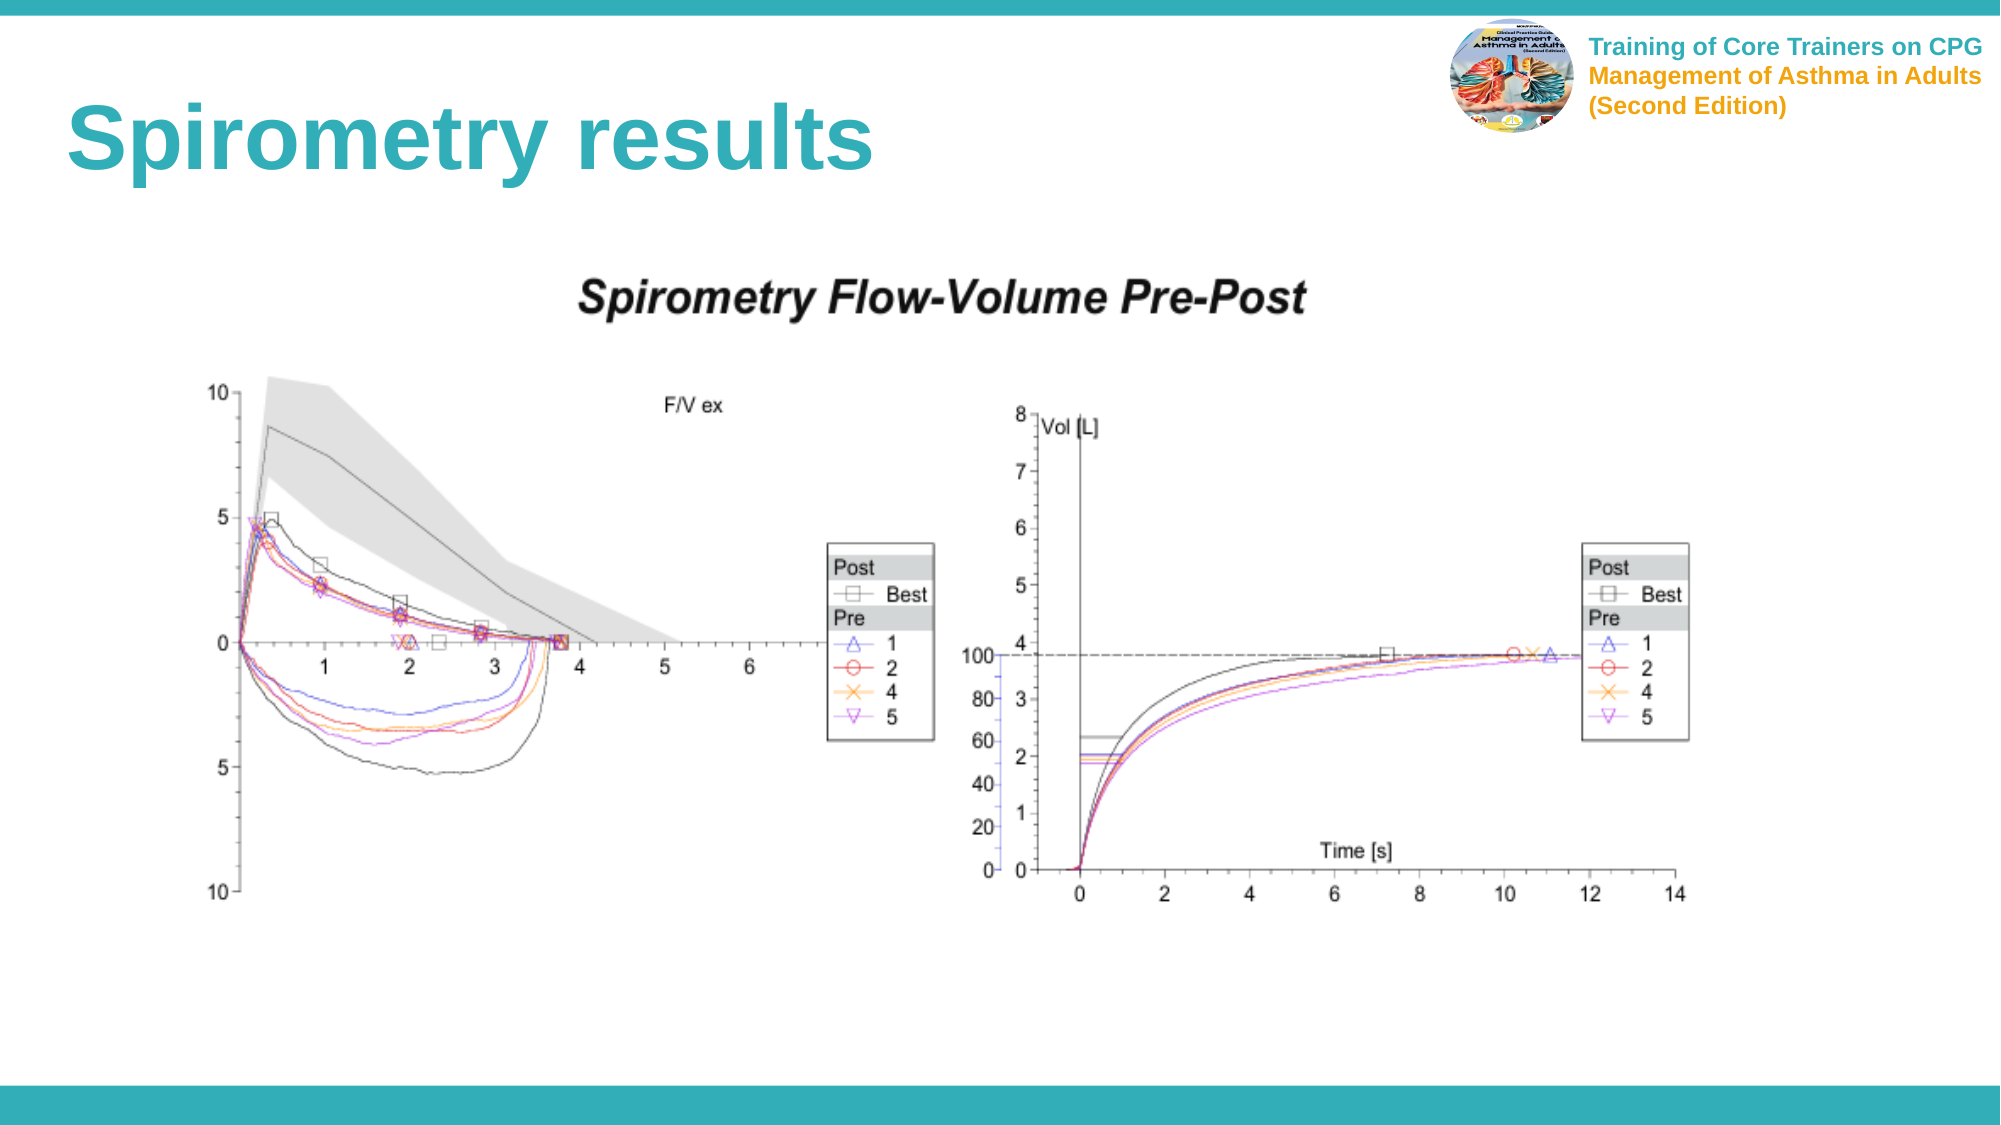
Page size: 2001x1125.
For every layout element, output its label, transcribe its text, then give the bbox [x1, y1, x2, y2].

picture [177, 242, 1720, 930]
text_box Spirometry results [0, 69, 2000, 196]
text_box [1449, 18, 2000, 133]
